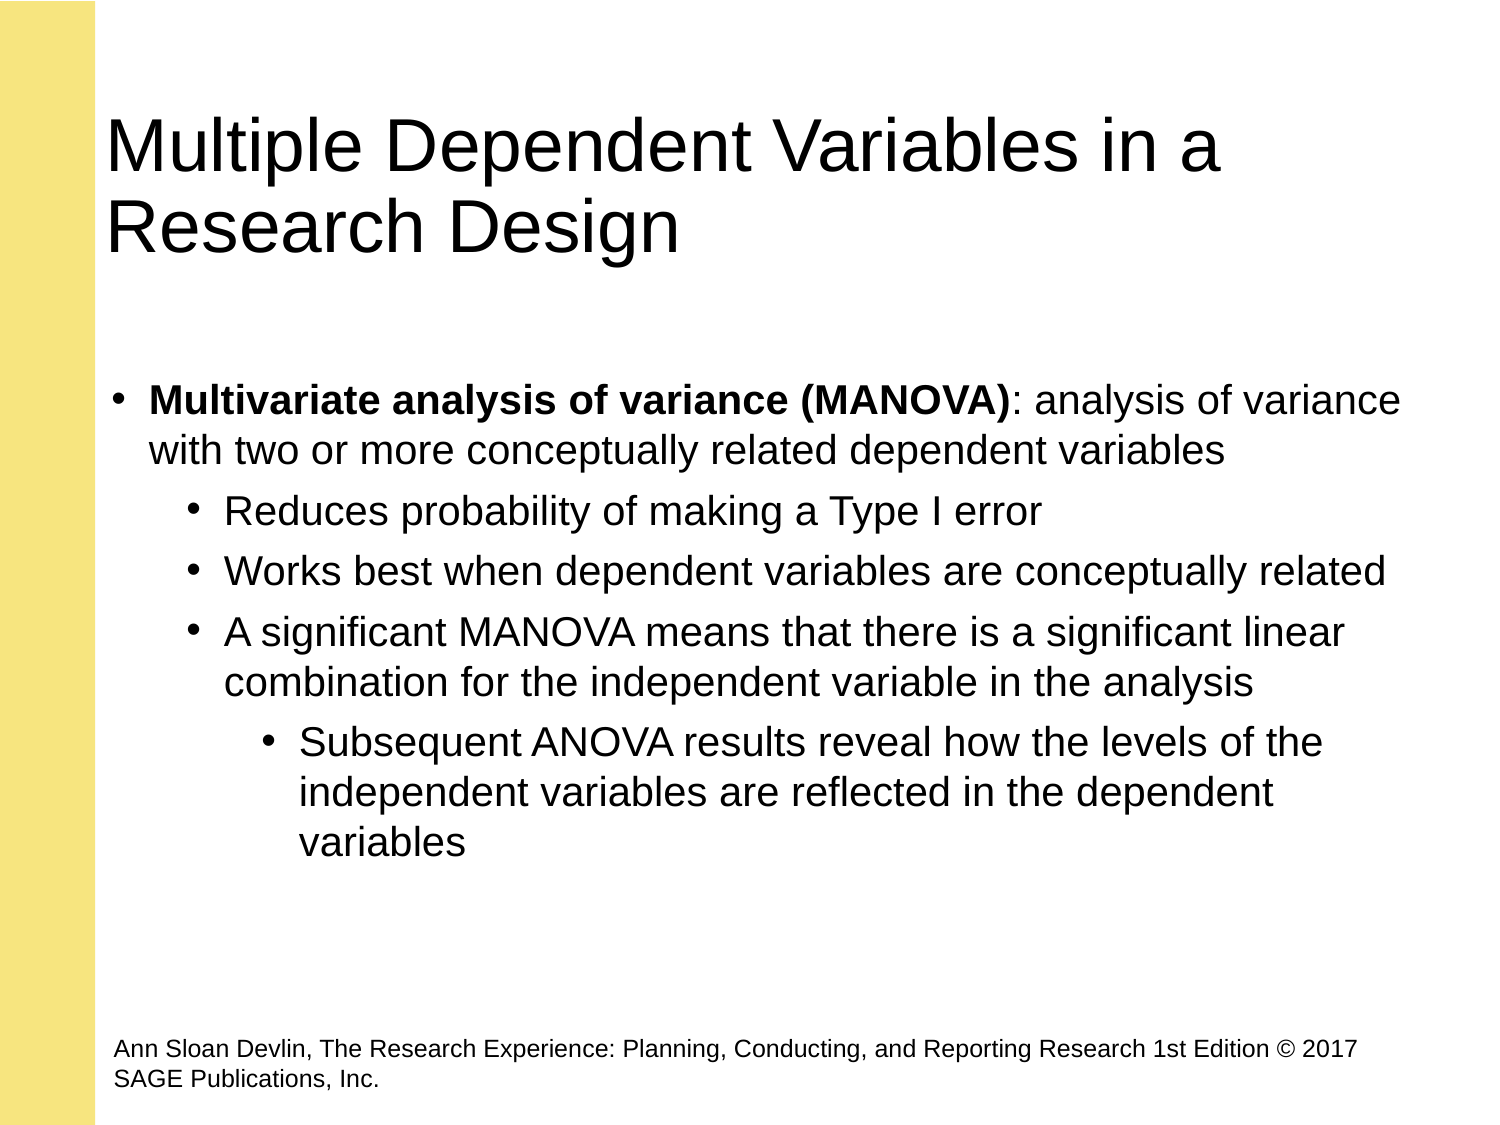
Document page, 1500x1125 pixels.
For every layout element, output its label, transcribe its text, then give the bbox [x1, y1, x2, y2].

picture [0, 1, 96, 1125]
title Multiple Dependent Variables in a Research Design [90, 99, 1385, 277]
list Multivariate analysis of variance (MANOVA): analysis of variance with two or more conceptually related dependent variables Reduces probability of making a Type I error Works best when dependent variables are conceptually related A significant MANOVA means that there is a significant linear combination for the independent variable in the analysis Subsequent ANOVA results reveal how the levels of the independent variables are reflected in the dependent variables [96, 365, 1423, 872]
